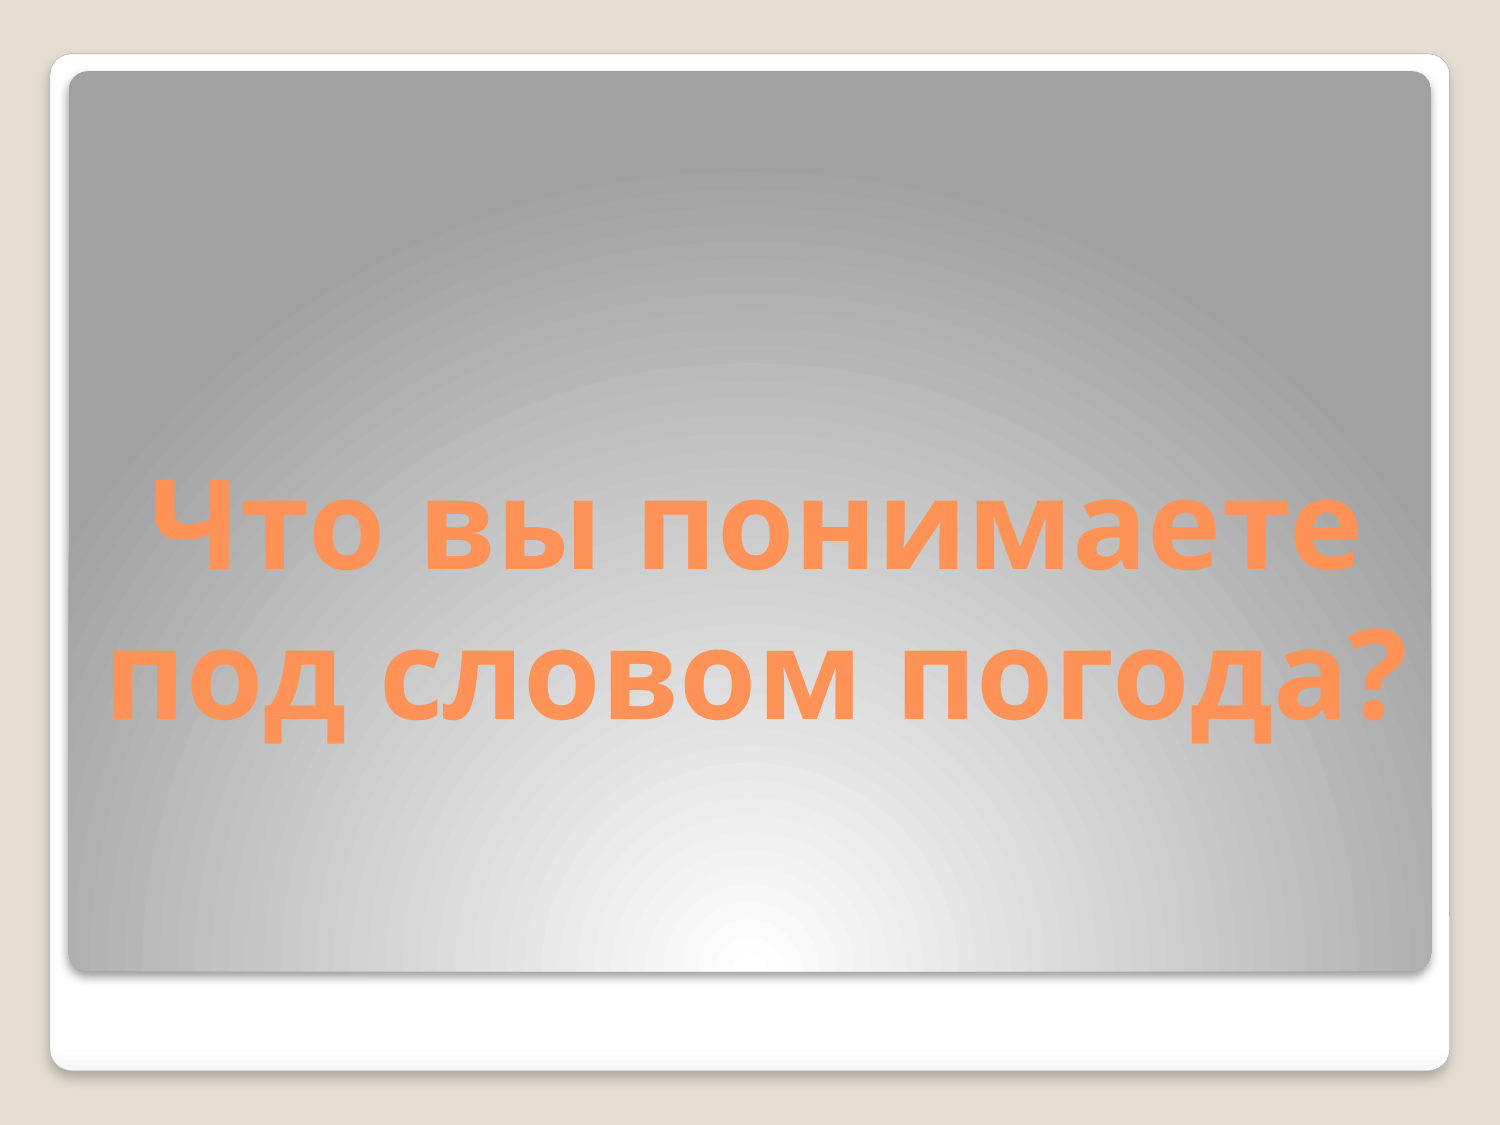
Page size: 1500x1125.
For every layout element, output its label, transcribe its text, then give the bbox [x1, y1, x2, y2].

title Что вы понимаете под словом погода? [82, 140, 1432, 752]
